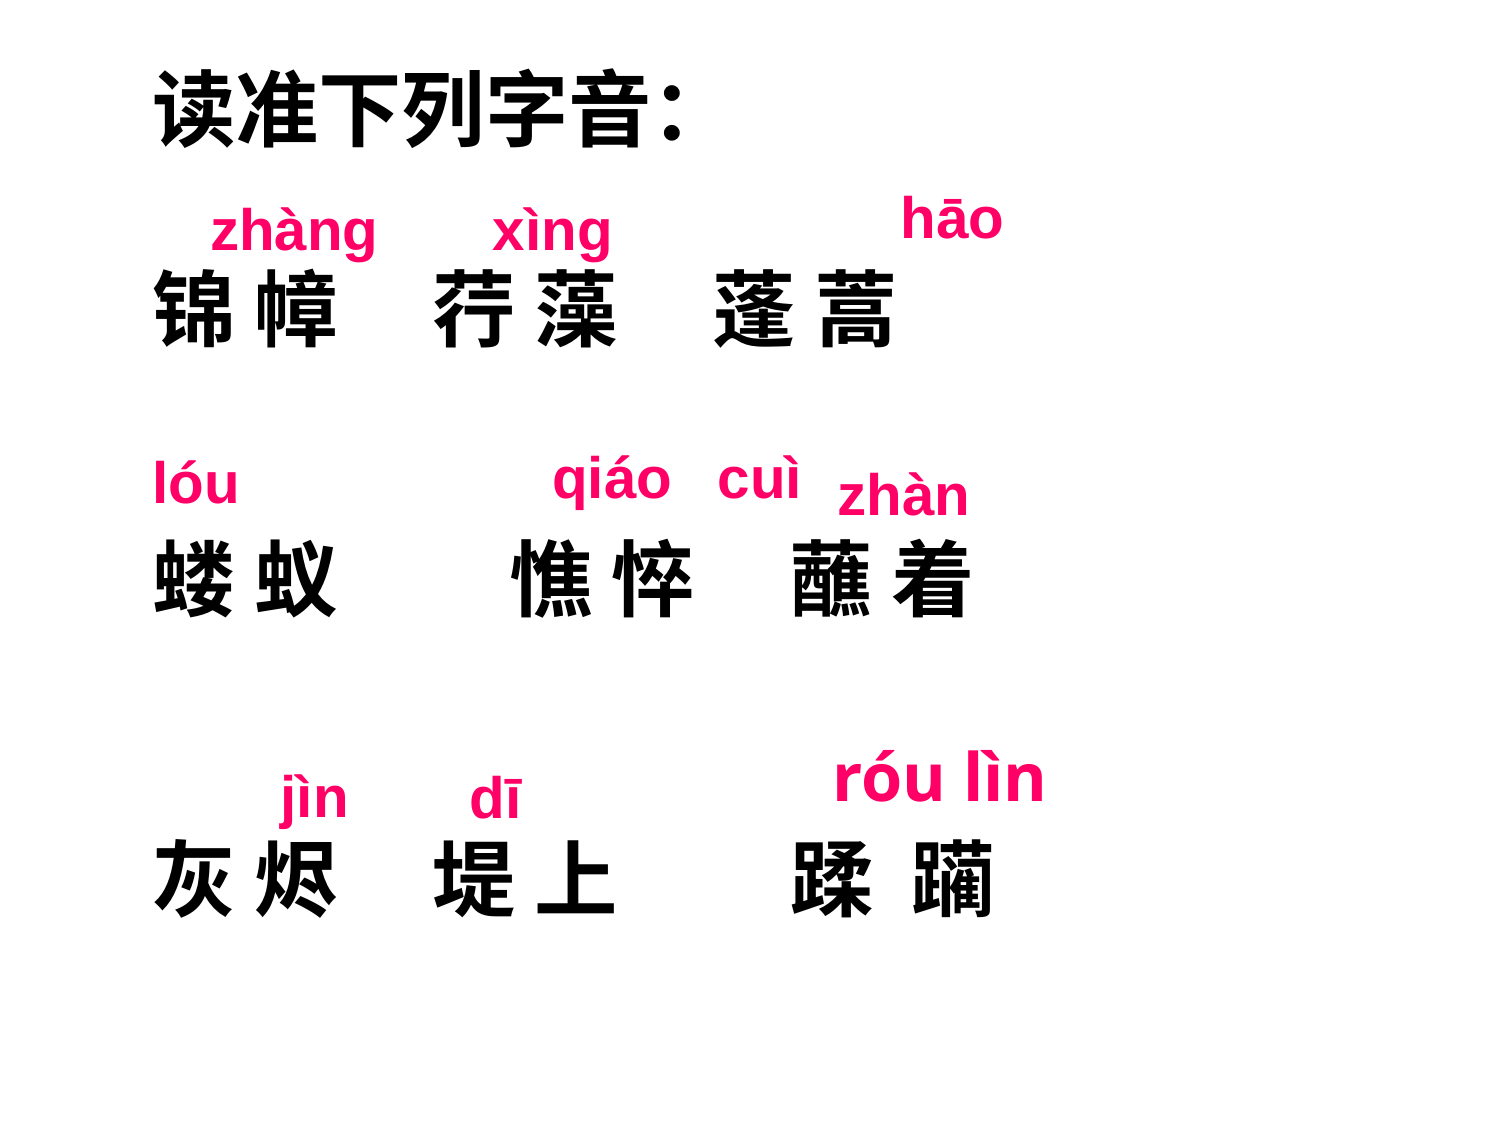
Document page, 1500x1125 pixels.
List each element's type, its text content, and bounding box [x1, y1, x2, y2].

text_box qiáo [537, 432, 688, 518]
text_box dī [454, 753, 621, 838]
text_box cuì [703, 432, 818, 518]
text_box hāo [885, 172, 1063, 258]
text_box jìn [265, 751, 364, 837]
text_box róu lìn [817, 727, 1255, 823]
text_box zhàng [195, 184, 394, 270]
text_box zhàn [822, 450, 986, 535]
text_box 读准下列字音： 锦 幛 荇 藻 蓬 蒿 蝼 蚁 憔 悴 蘸 着 灰 烬 堤 上 蹂 躏 [137, 50, 1462, 935]
text_box xìng [478, 184, 644, 270]
text_box lóu [137, 437, 255, 523]
